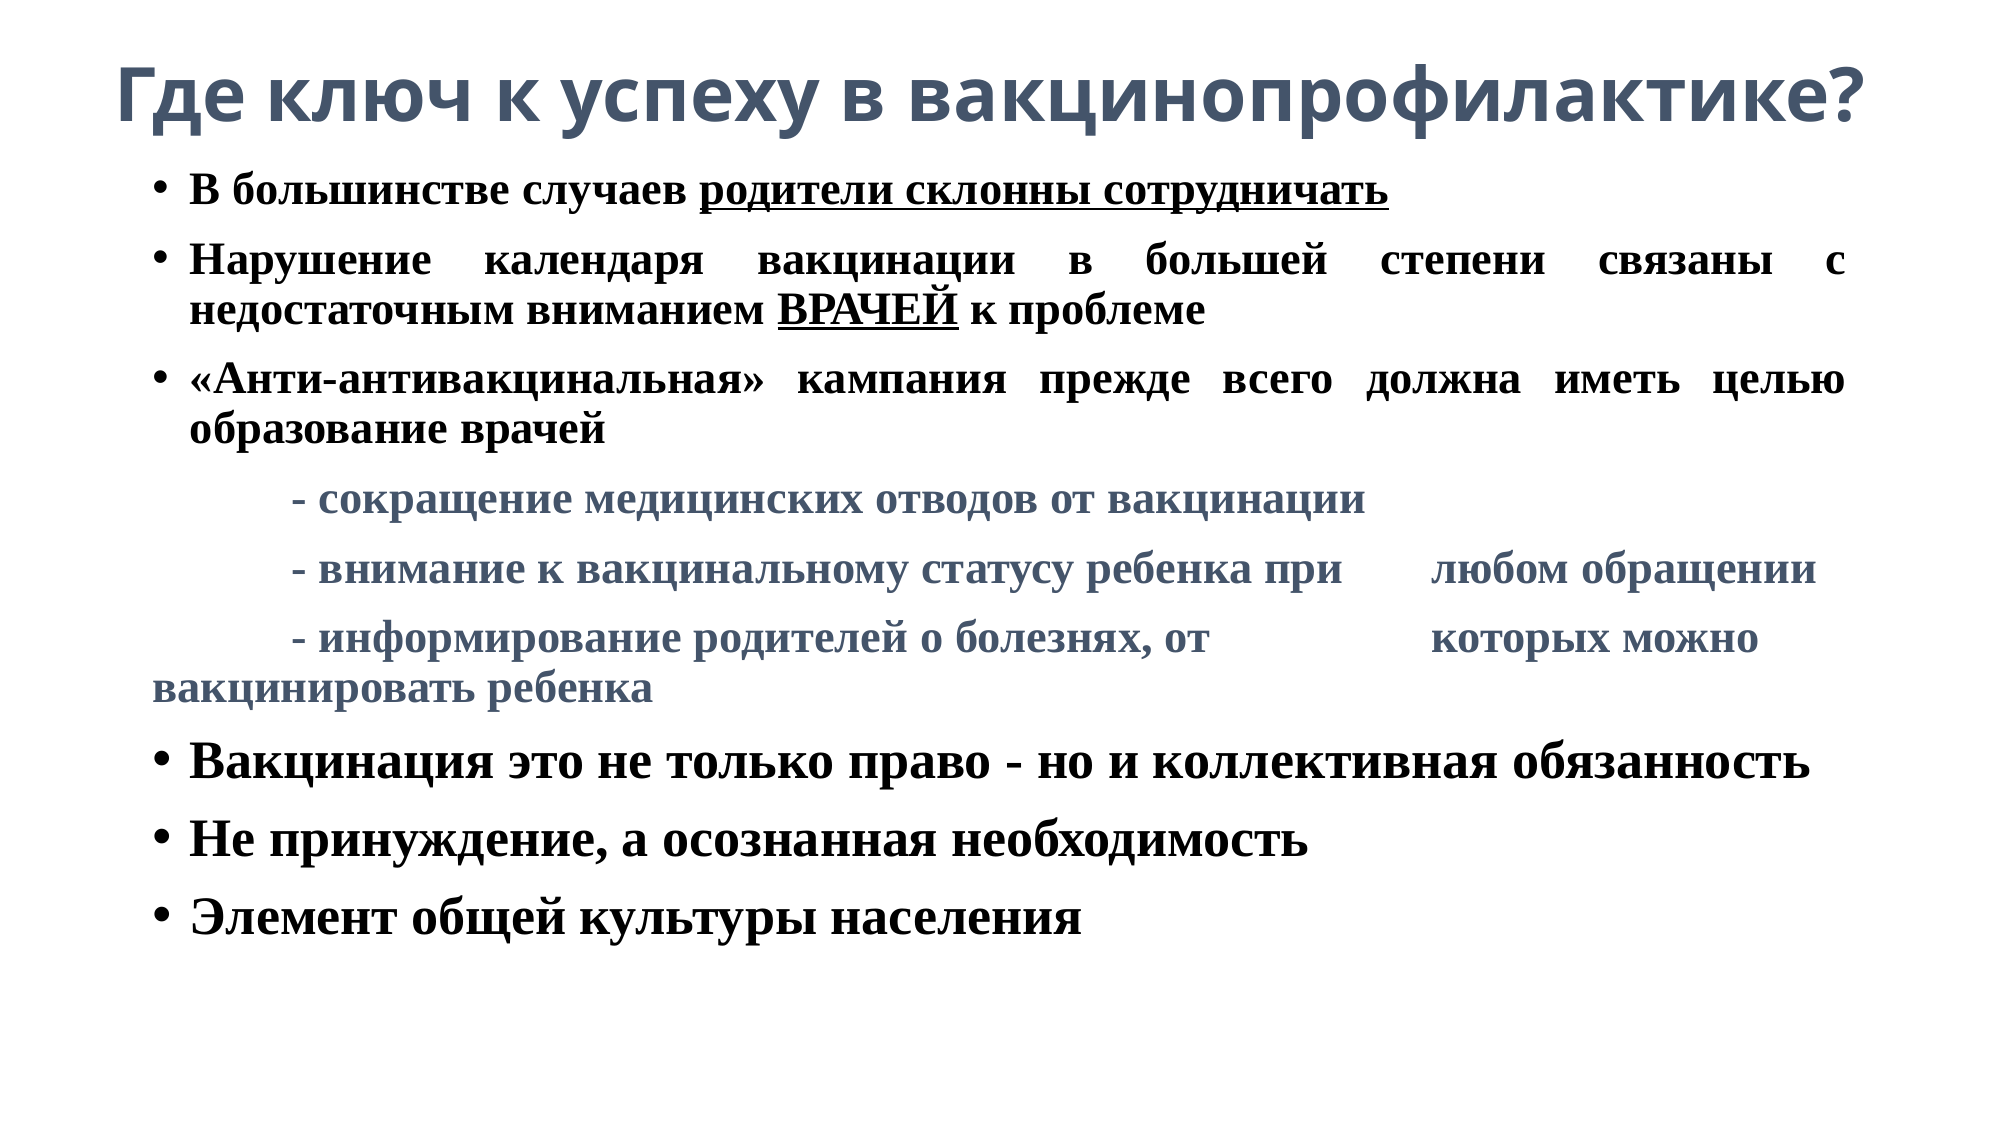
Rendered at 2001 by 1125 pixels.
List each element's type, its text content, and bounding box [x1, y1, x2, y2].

title Где ключ к успеху в вакцинопрофилактике? [99, 45, 1930, 149]
list В большинстве случаев родители склонны сотрудничать Нарушение календаря вакцинации в большей степени связаны с недостаточным вниманием ВРАЧЕЙ к проблеме «Анти-антивакцинальная» кампания прежде всего должна иметь целью образование врачей - сокращение медицинских отводов от вакцинации - внимание к вакцинальному статусу ребенка при любом обращении - информирование родителей о болезнях, от которых можно вакцинировать ребенка Вакцинация это не только право - но и коллективная обязанность Не принуждение, а осознанная необходимость Элемент общей культуры населения [137, 157, 1863, 1014]
